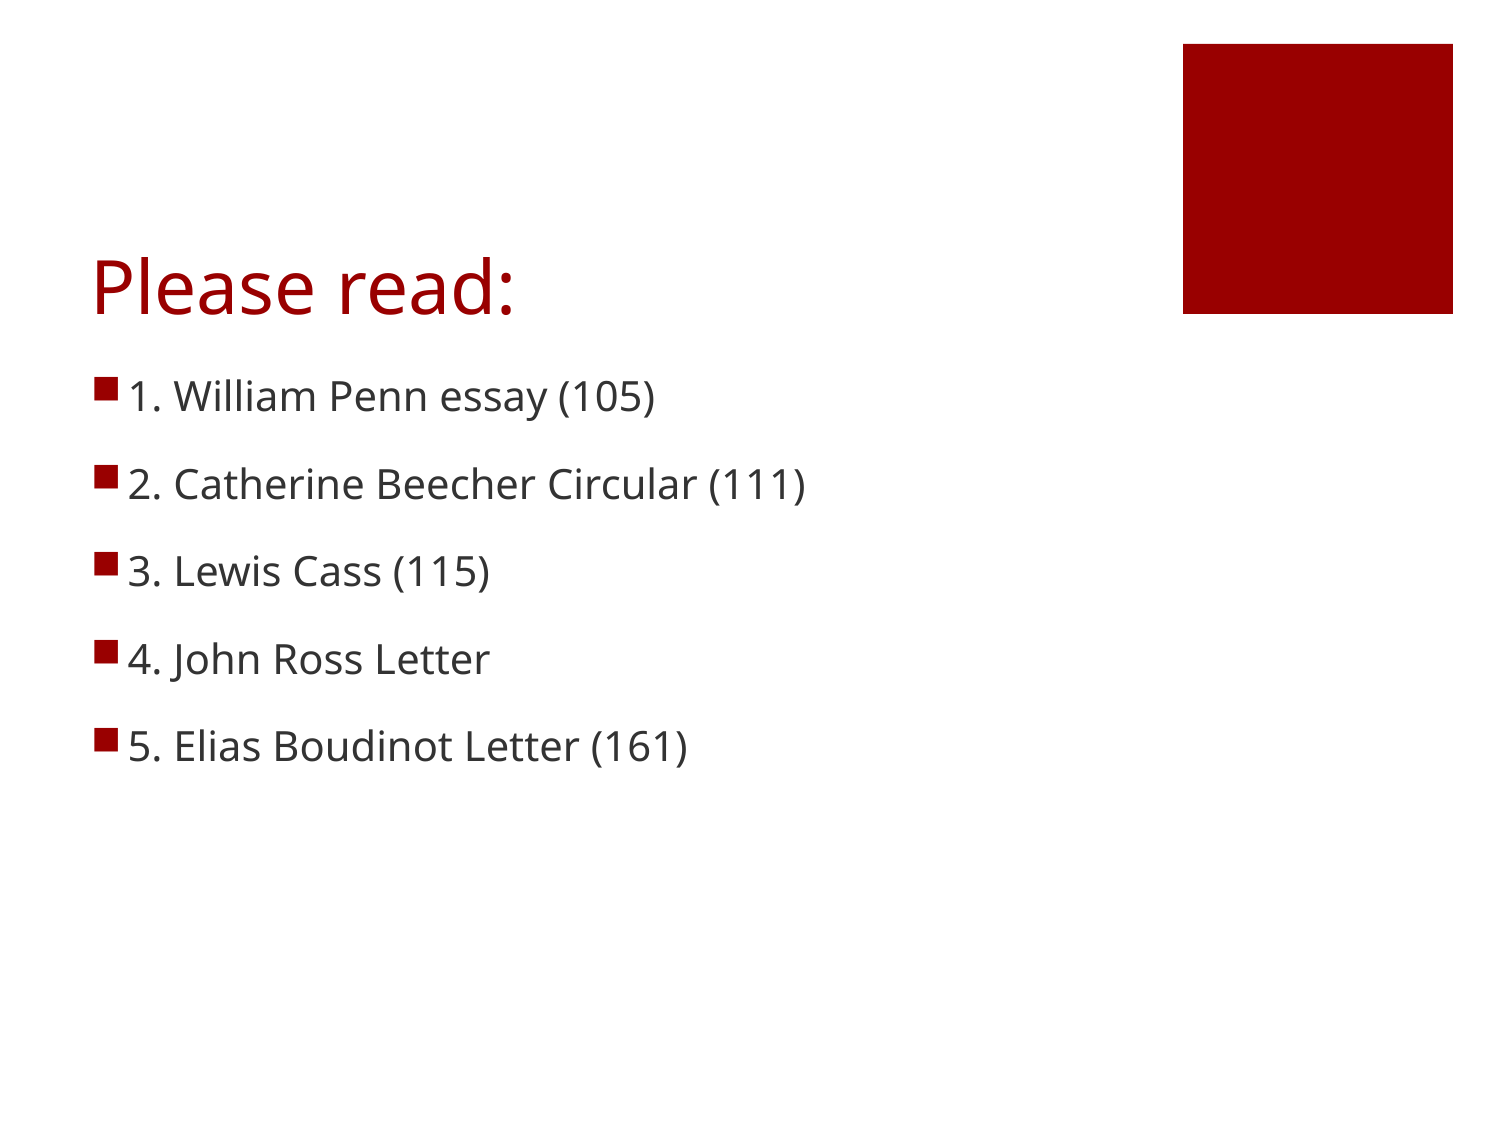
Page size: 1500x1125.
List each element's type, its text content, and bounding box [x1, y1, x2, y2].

list 1. William Penn essay (105) 2. Catherine Beecher Circular (111) 3. Lewis Cass (115) 4. John Ross Letter 5. Elias Boudinot Letter (161) [75, 362, 1143, 1005]
title Please read: [75, 149, 1143, 338]
